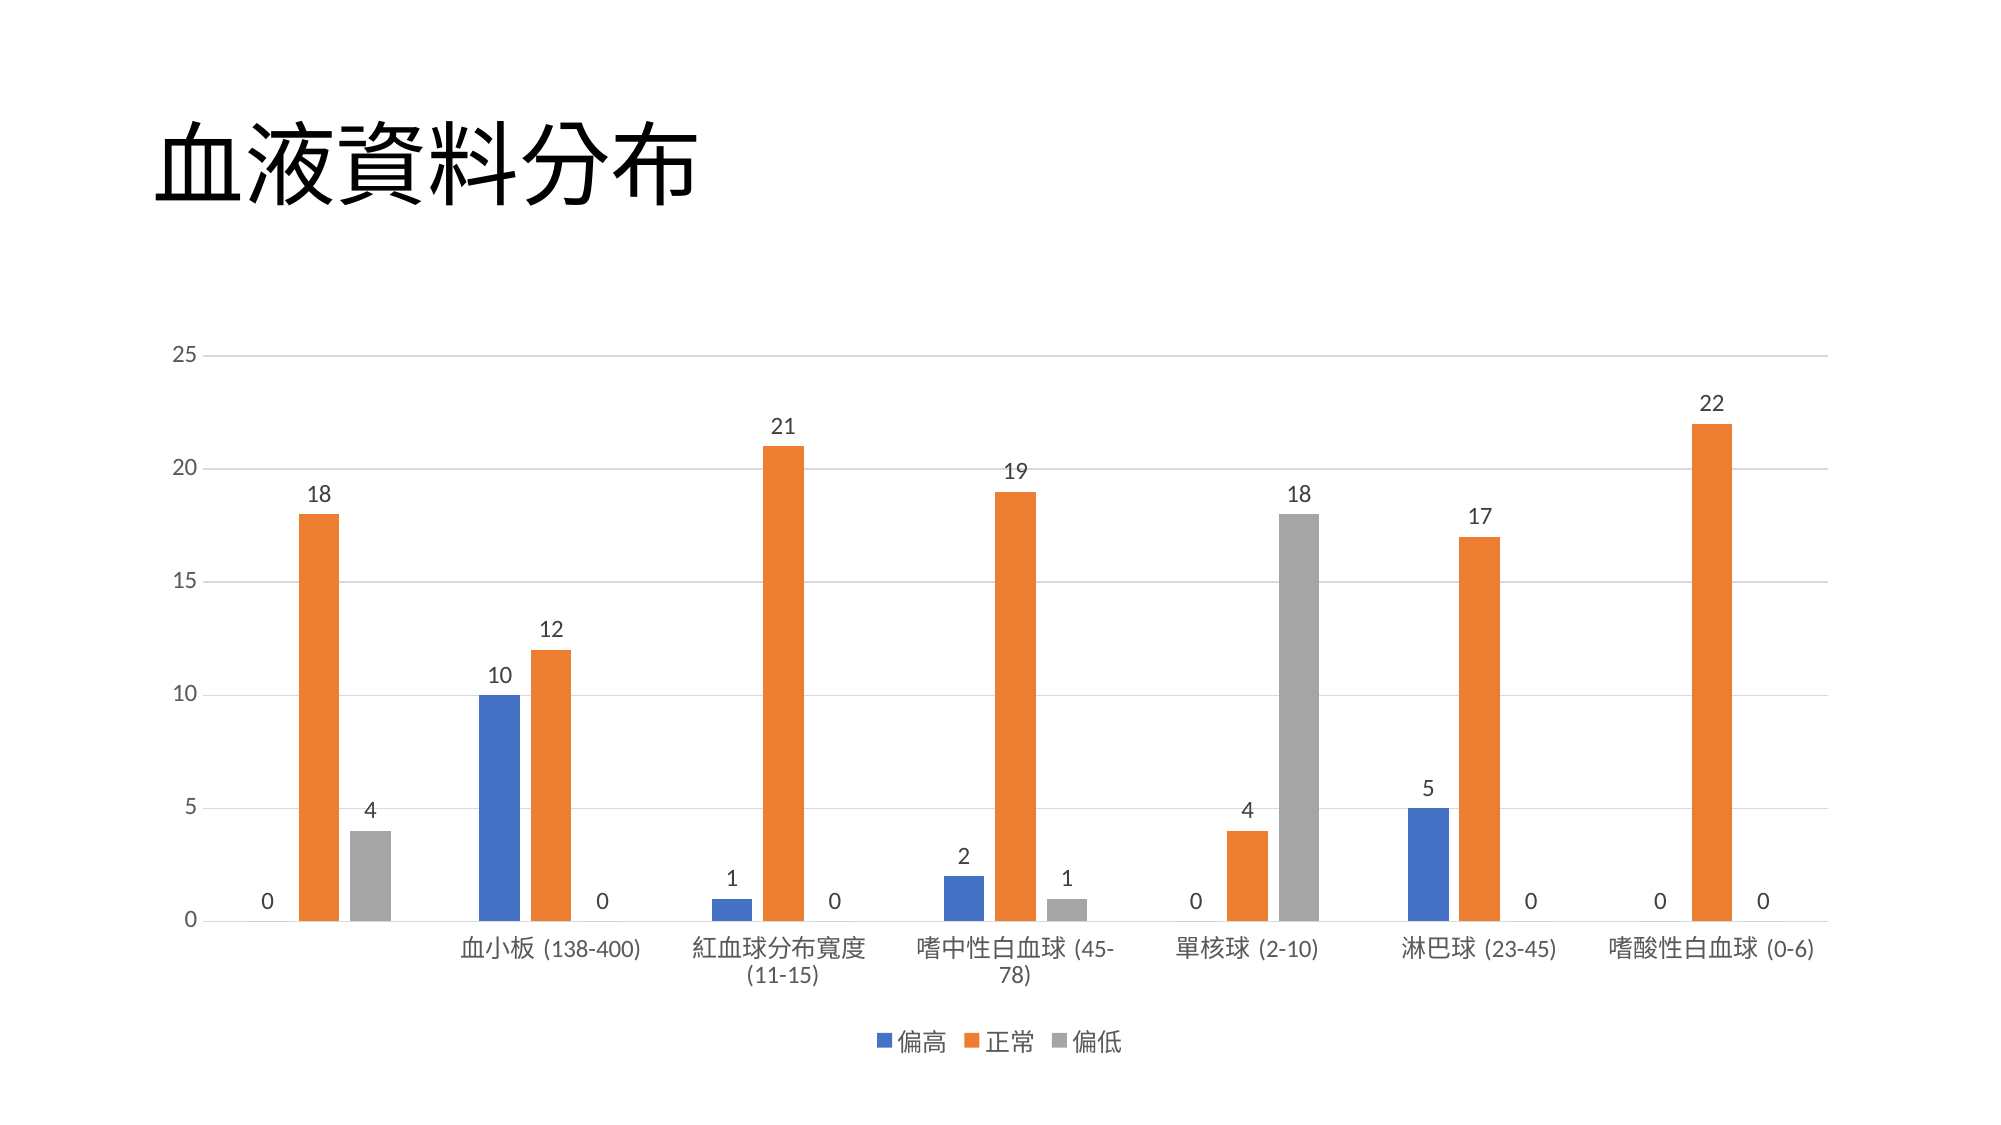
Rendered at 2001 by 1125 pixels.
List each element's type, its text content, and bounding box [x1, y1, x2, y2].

chart [137, 328, 1863, 1065]
title 血液資料分布 [137, 59, 1863, 278]
